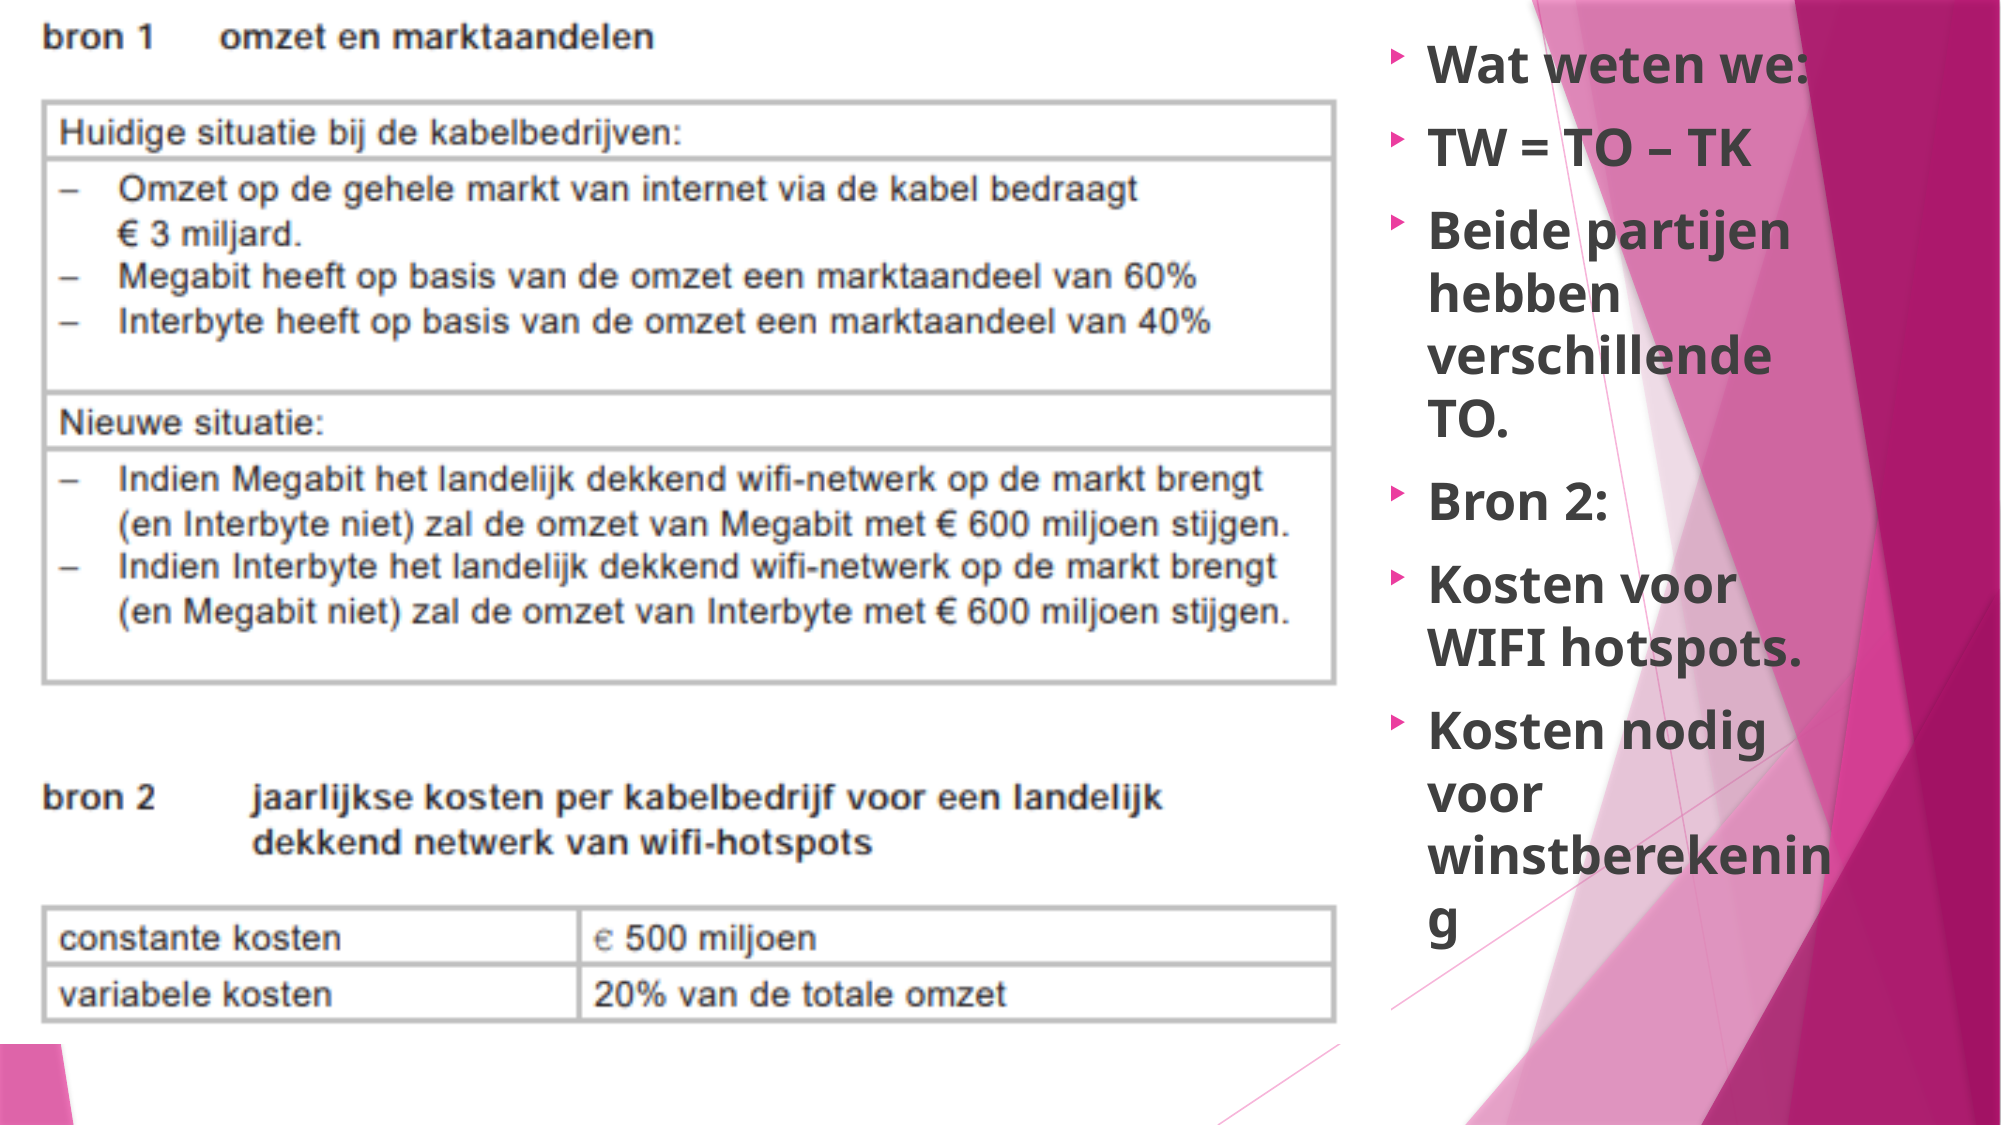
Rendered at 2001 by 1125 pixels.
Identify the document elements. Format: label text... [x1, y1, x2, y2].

picture [0, 0, 1391, 1045]
list Wat weten we: TW = TO – TK Beide partijen hebben verschillende TO. Bron 2: Kosten voor WIFI hotspots. Kosten nodig voor winstberekening [1395, 23, 1862, 898]
